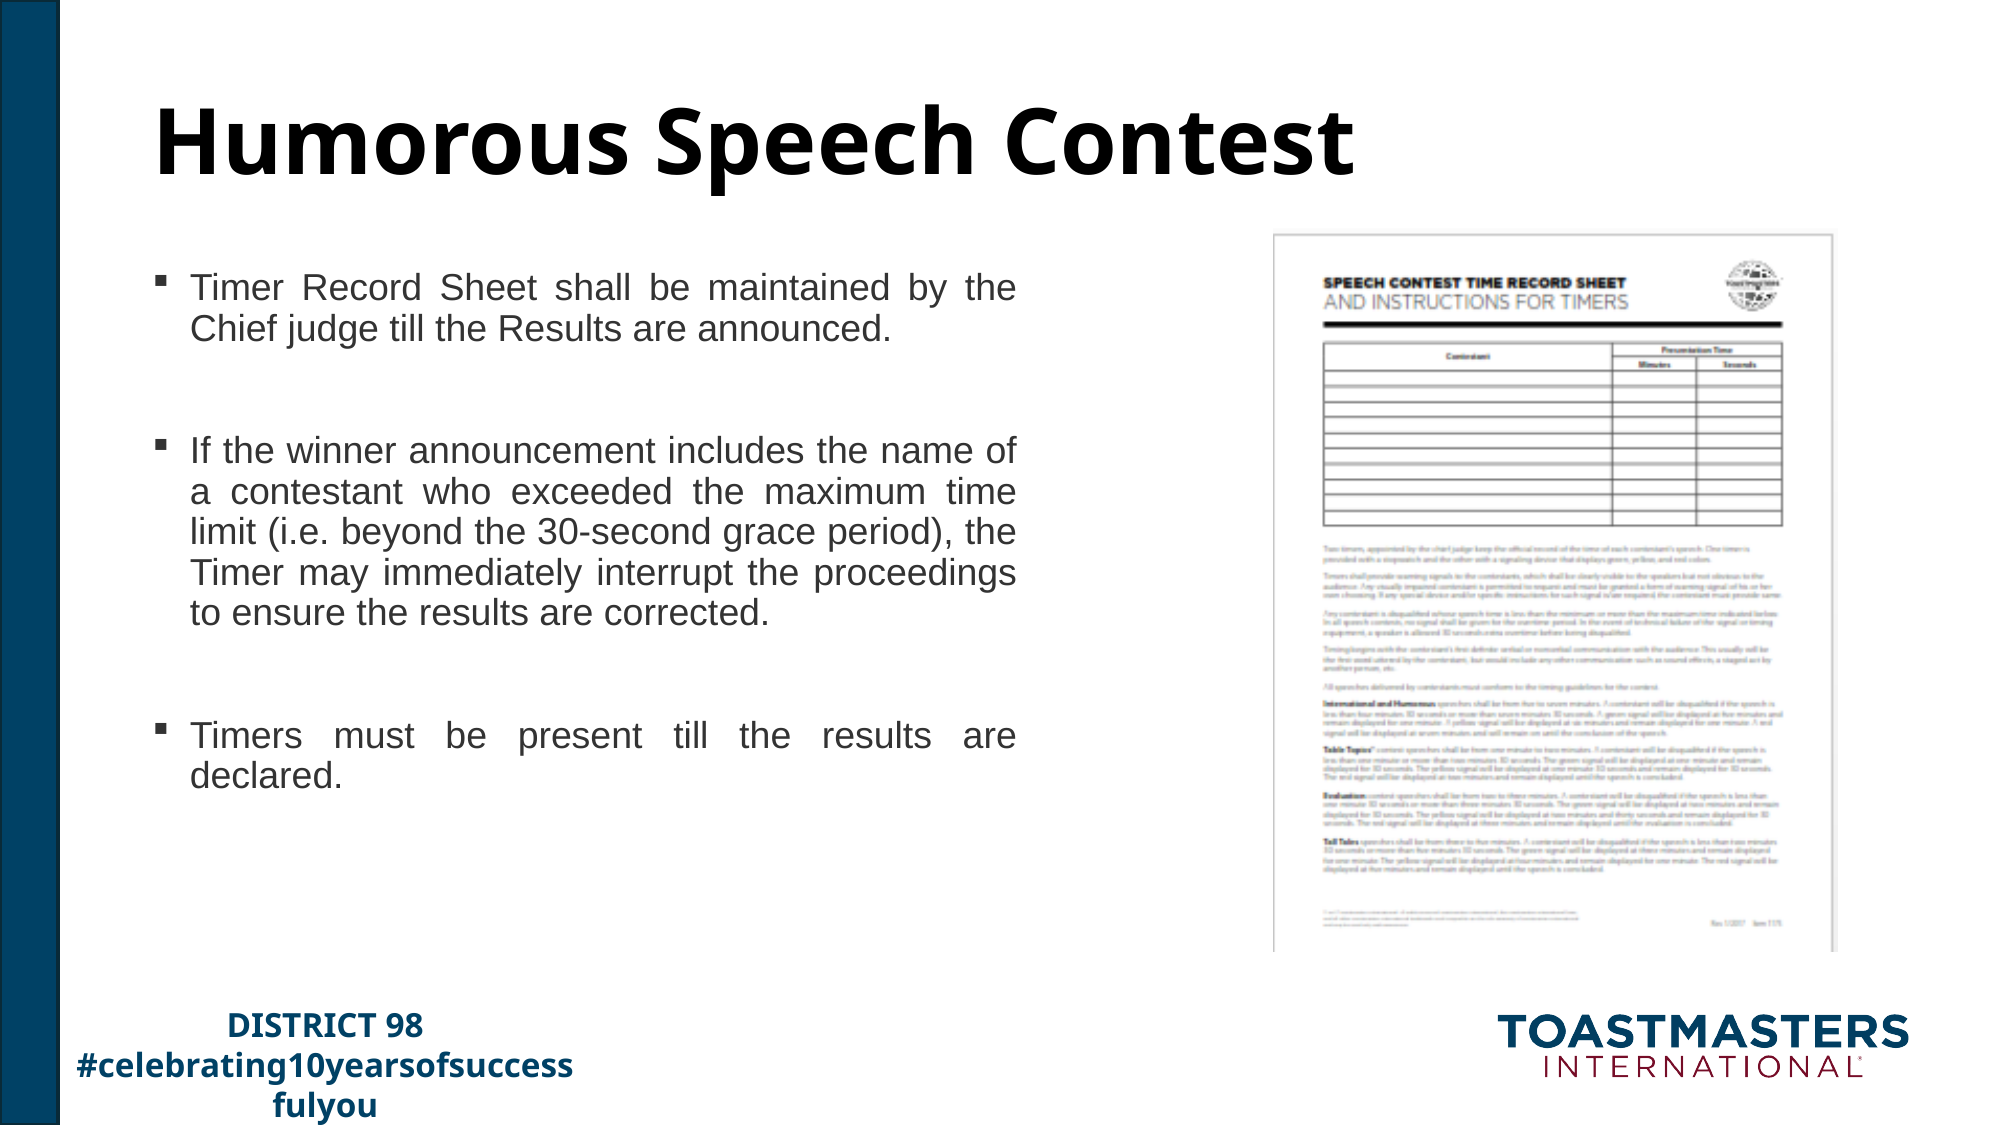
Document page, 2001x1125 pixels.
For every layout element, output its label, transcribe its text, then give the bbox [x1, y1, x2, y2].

text_box [0, 0, 60, 1125]
text_box DISTRICT 98 #celebrating10yearsofsuccessfulyou [57, 996, 593, 1125]
picture [1273, 228, 2000, 1125]
list Timer Record Sheet shall be maintained by the Chief judge till the Results are announced. If the winner announcement includes the name of a contestant who exceeded the maximum time limit (i.e. beyond the 30-second grace period), the Timer may immediately interrupt the proceedings to ensure the results are corrected. Timers must be present till the results are declared. [137, 260, 1033, 950]
title Humorous Speech Contest [137, 59, 1944, 229]
